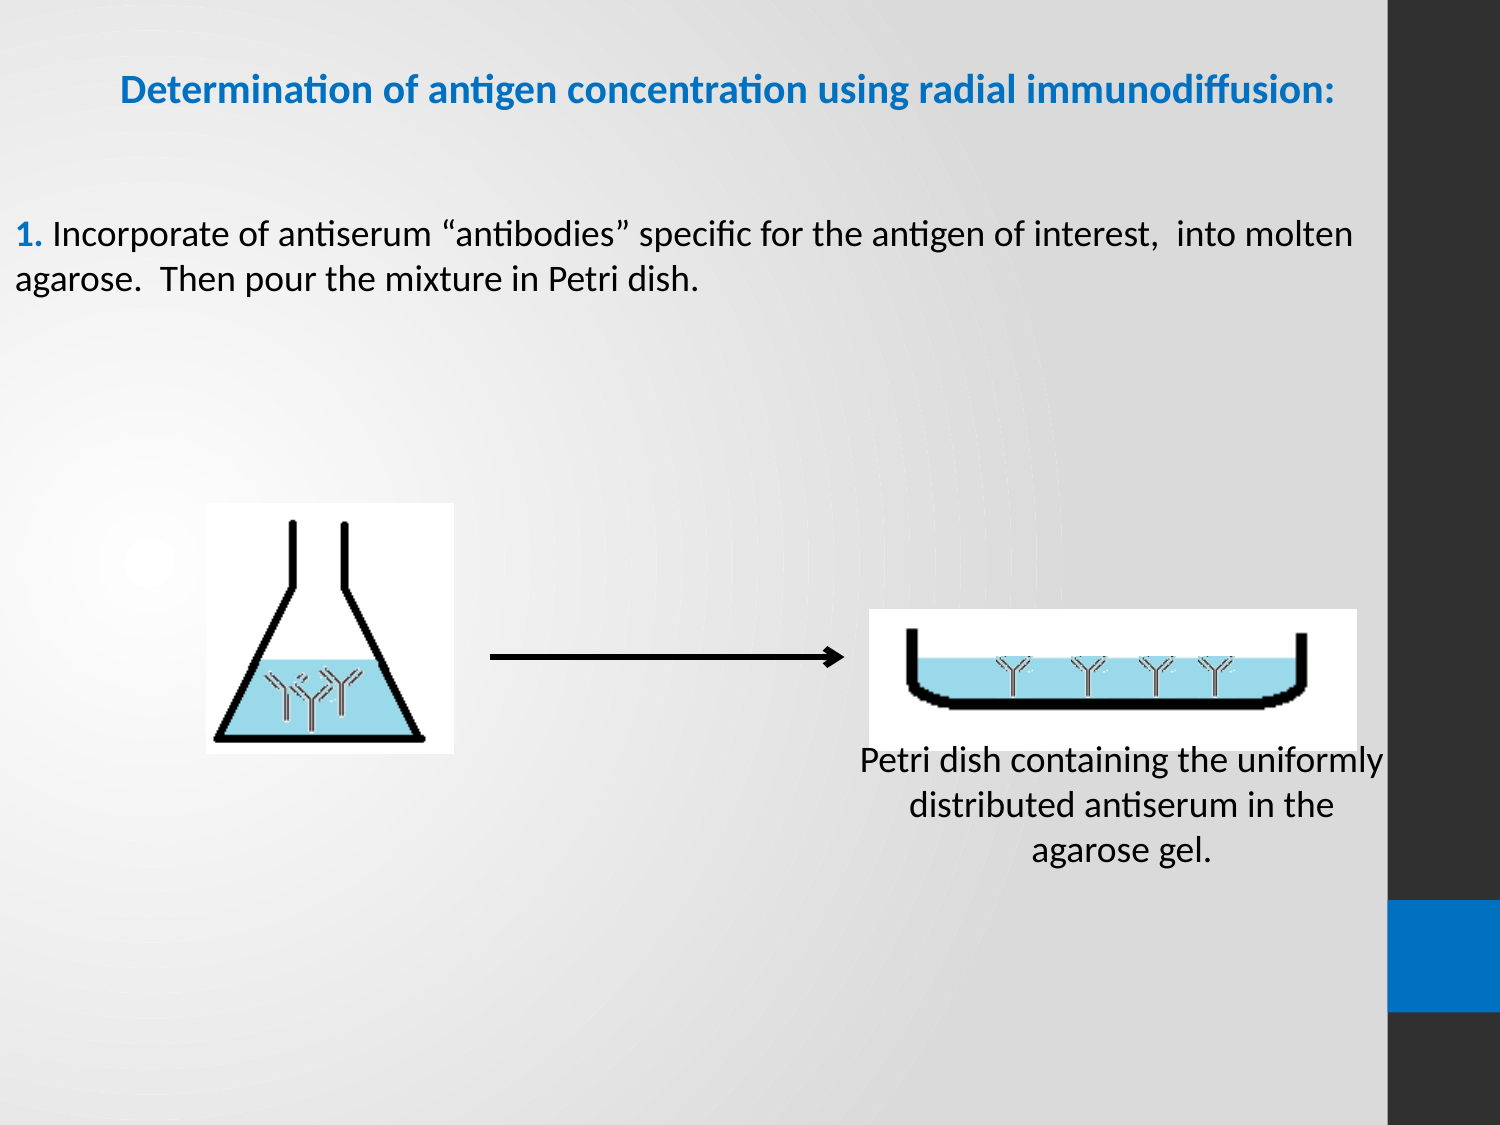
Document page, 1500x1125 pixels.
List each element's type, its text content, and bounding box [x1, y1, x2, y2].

picture [868, 609, 1357, 751]
text_box Petri dish containing the uniformly distributed antiserum in the agarose gel. [844, 727, 1400, 878]
picture [206, 502, 454, 754]
text_box 1. Incorporate of antiserum “antibodies” specific for the antigen of interest, into molten agarose. Then pour the mixture in Petri dish. [0, 201, 1388, 307]
text_box Determination of antigen concentration using radial immunodiffusion: [105, 54, 1352, 165]
